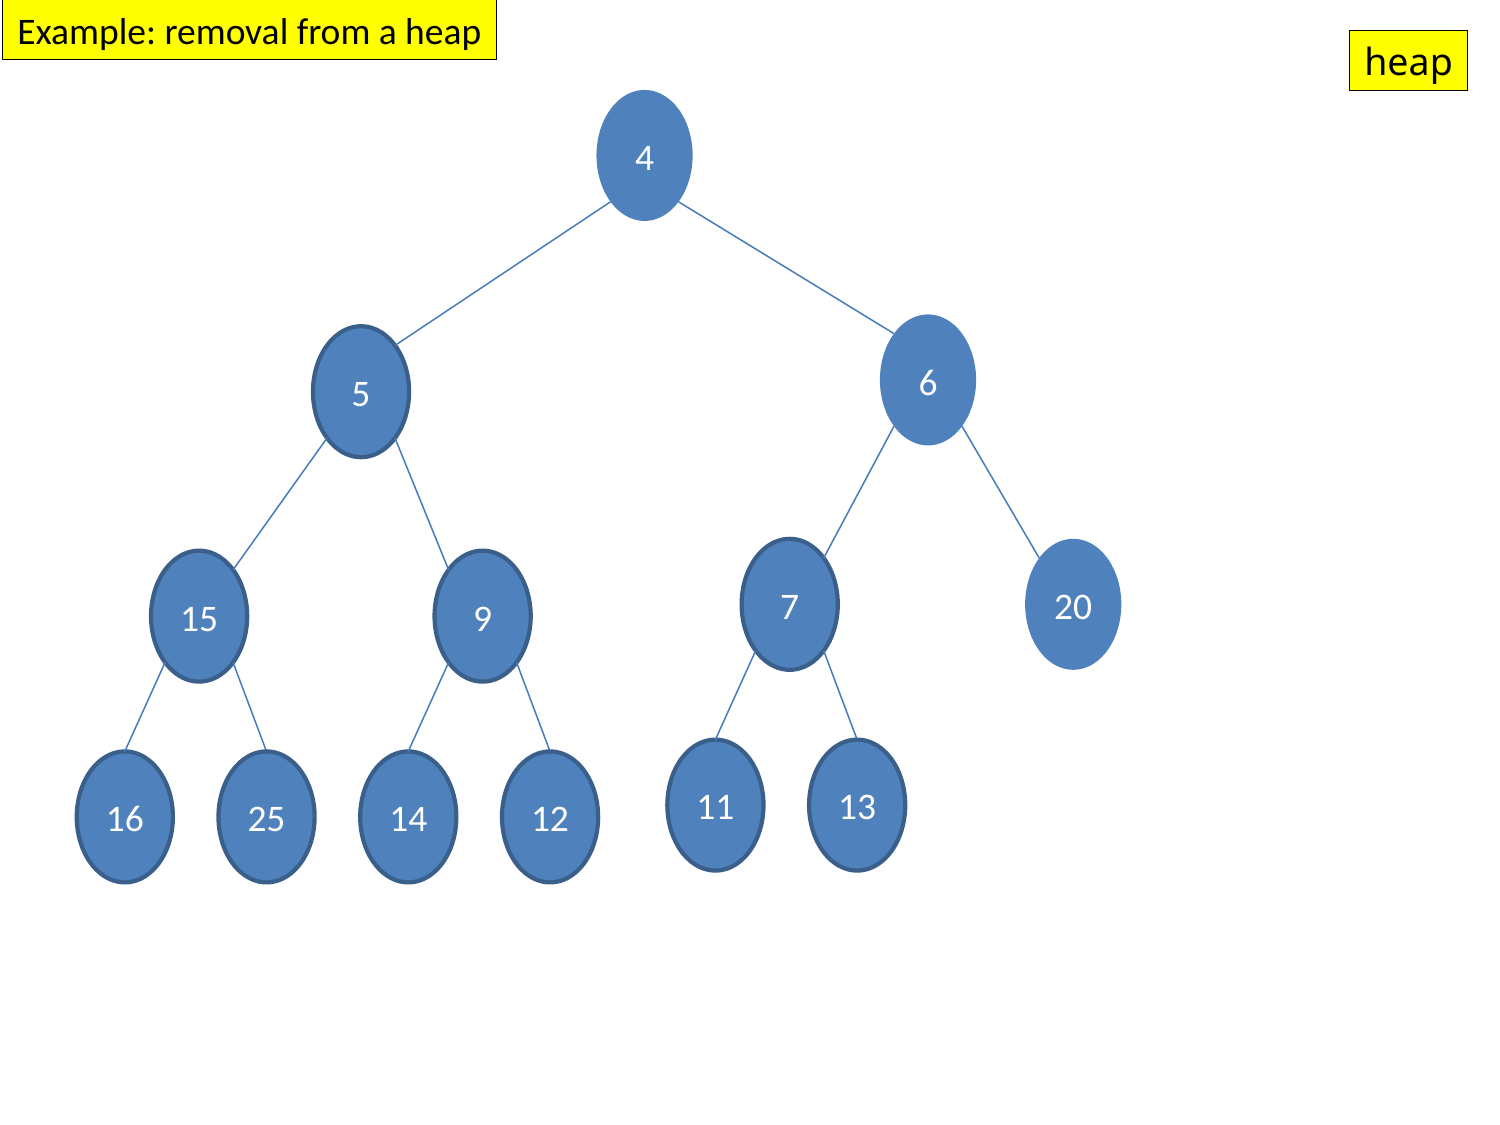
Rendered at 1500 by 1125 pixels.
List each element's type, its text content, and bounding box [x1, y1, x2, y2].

text_box Example: removal from a heap [2, 0, 497, 60]
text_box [394, 201, 611, 346]
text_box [678, 201, 895, 334]
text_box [232, 437, 328, 571]
text_box 20 [1023, 536, 1124, 672]
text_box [359, 550, 599, 883]
text_box 4 [594, 87, 695, 224]
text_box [961, 425, 1040, 559]
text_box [823, 425, 895, 559]
text_box 6 [877, 312, 979, 448]
text_box 5 [310, 324, 412, 460]
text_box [666, 538, 906, 871]
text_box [394, 437, 449, 571]
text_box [76, 550, 315, 883]
text_box heap [1349, 30, 1468, 91]
